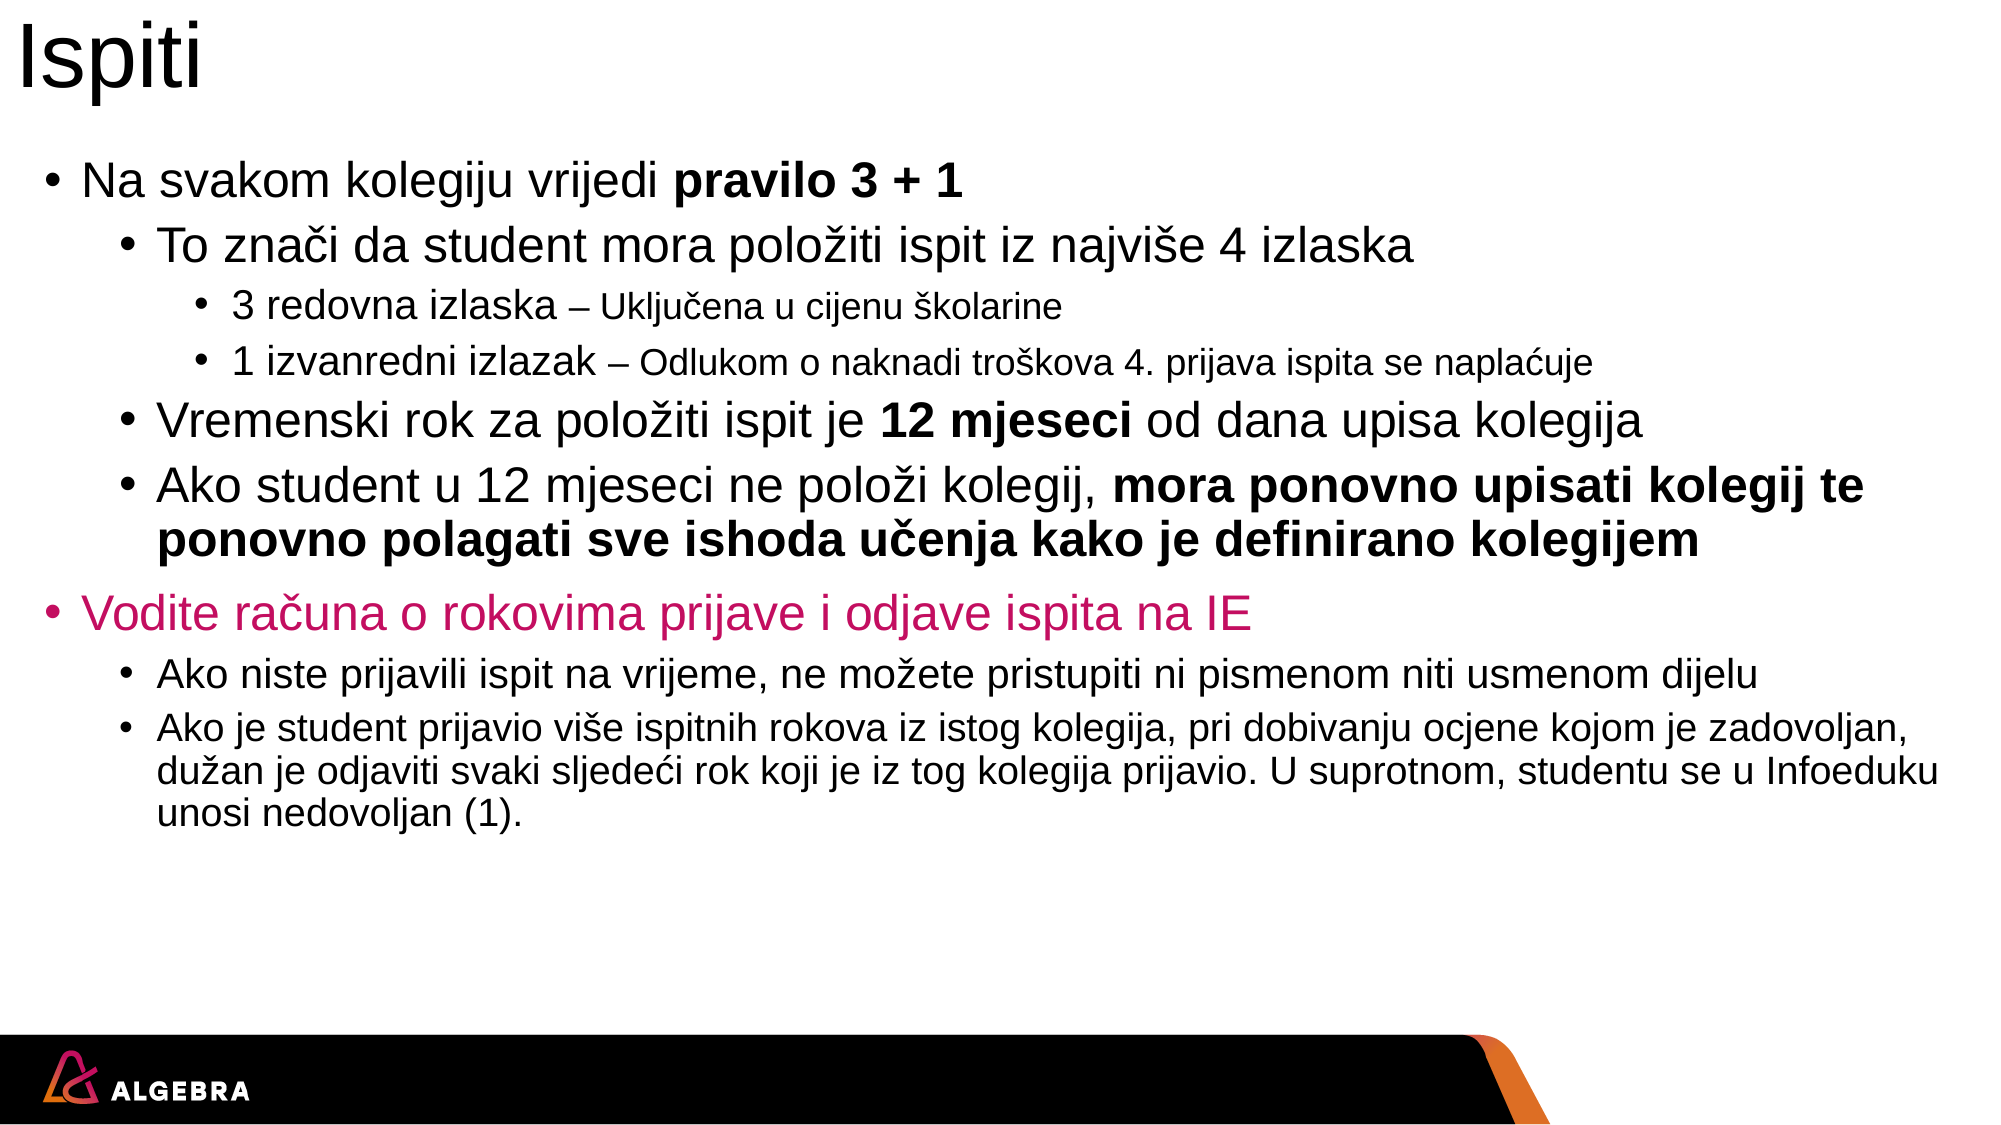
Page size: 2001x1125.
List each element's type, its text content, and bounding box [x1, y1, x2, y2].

title Ispiti [0, 0, 1725, 115]
picture [0, 1034, 1733, 1125]
list Na svakom kolegiju vrijedi pravilo 3 + 1 To znači da student mora položiti ispit iz najviše 4 izlaska 3 redovna izlaska – Uključena u cijenu školarine 1 izvanredni izlazak – Odlukom o naknadi troškova 4. prijava ispita se naplaćuje Vremenski rok za položiti ispit je 12 mjeseci od dana upisa kolegija Ako student u 12 mjeseci ne položi kolegij, mora ponovno upisati kolegij te ponovno polagati sve ishoda učenja kako je definirano kolegijem Vodite računa o rokovima prijave i odjave ispita na IE Ako niste prijavili ispit na vrijeme, ne možete pristupiti ni pismenom niti usmenom dijelu Ako je student prijavio više ispitnih rokova iz istog kolegija, pri dobivanju ocjene kojom je zadovoljan, dužan je odjaviti svaki sljedeći rok koji je iz tog kolegija prijavio. U suprotnom, studentu se u Infoeduku unosi nedovoljan (1). [29, 147, 1974, 862]
